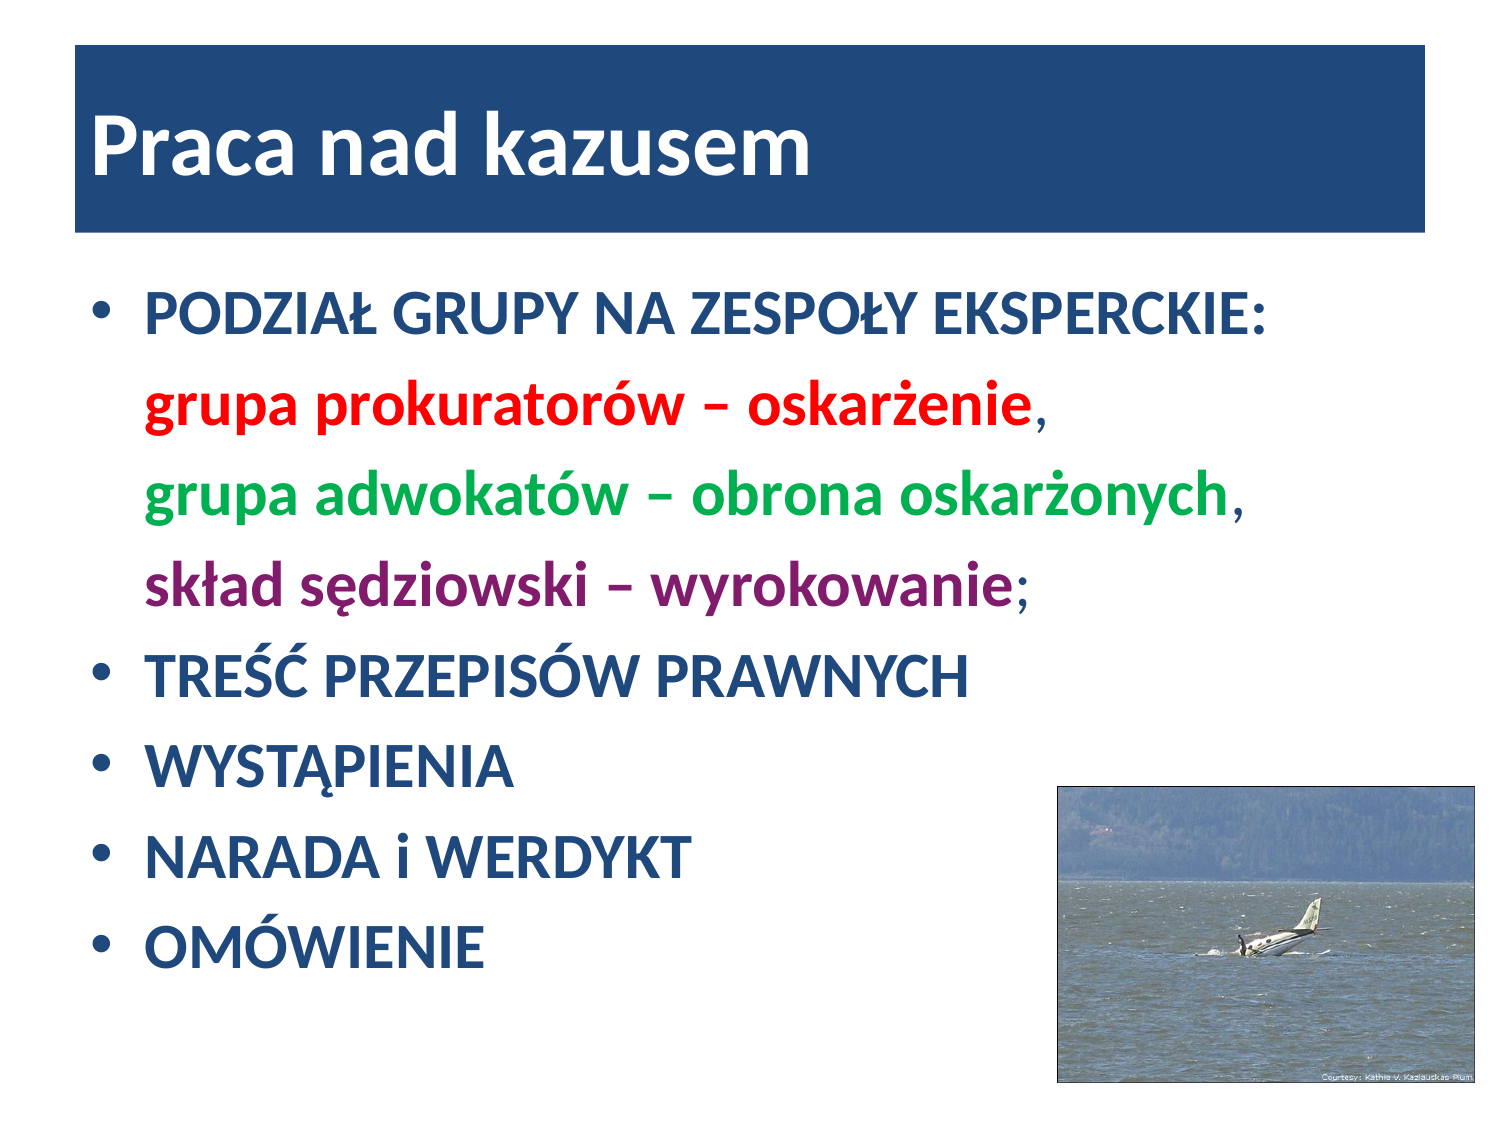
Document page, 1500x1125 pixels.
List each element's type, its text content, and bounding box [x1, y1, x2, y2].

title Praca nad kazusem [75, 45, 1425, 233]
picture [1056, 786, 1475, 1083]
list PODZIAŁ GRUPY NA ZESPOŁY EKSPERCKIE: grupa prokuratorów – oskarżenie, grupa adwokatów – obrona oskarżonych, skład sędziowski – wyrokowanie; TREŚĆ PRZEPISÓW PRAWNYCH WYSTĄPIENIA NARADA i WERDYKT OMÓWIENIE [75, 262, 1425, 1059]
